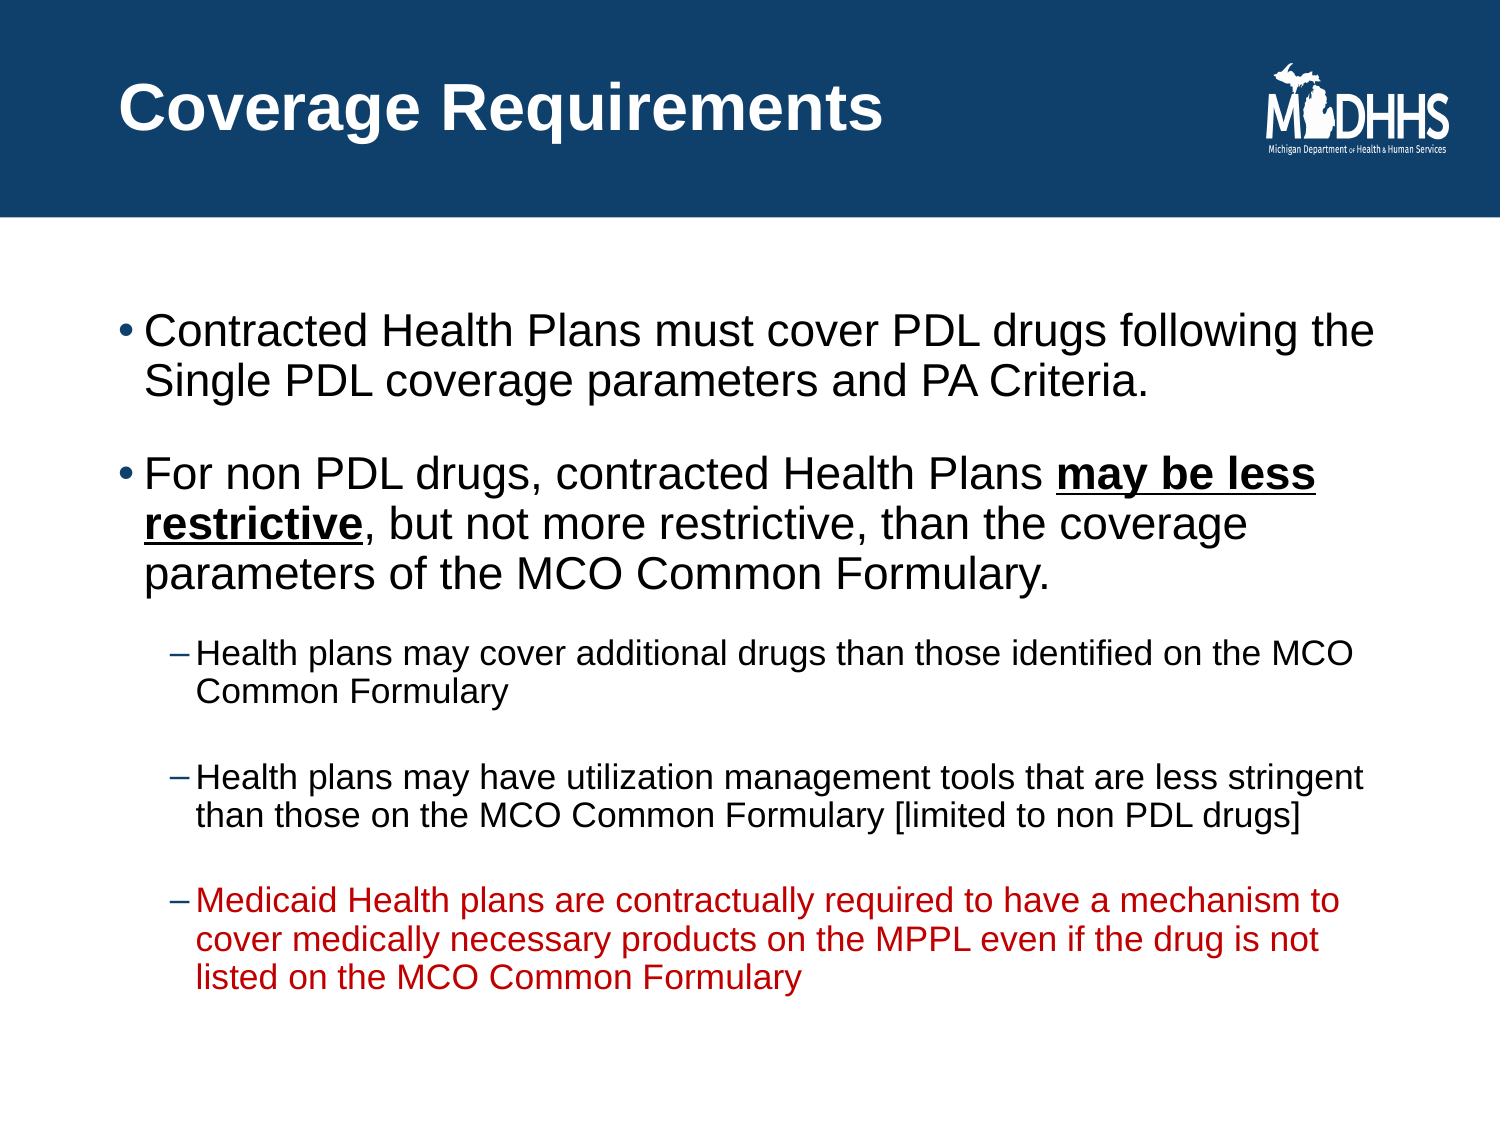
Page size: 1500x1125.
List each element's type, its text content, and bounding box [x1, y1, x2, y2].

list Contracted Health Plans must cover PDL drugs following the Single PDL coverage parameters and PA Criteria. For non PDL drugs, contracted Health Plans may be less restrictive, but not more restrictive, than the coverage parameters of the MCO Common Formulary. Health plans may cover additional drugs than those identified on the MCO Common Formulary Health plans may have utilization management tools that are less stringent than those on the MCO Common Formulary [limited to non PDL drugs] Medicaid Health plans are contractually required to have a mechanism to cover medically necessary products on the MPPL even if the drug is not listed on the MCO Common Formulary [103, 299, 1397, 1014]
title Coverage Requirements [103, 0, 1216, 218]
picture [1266, 63, 1449, 155]
